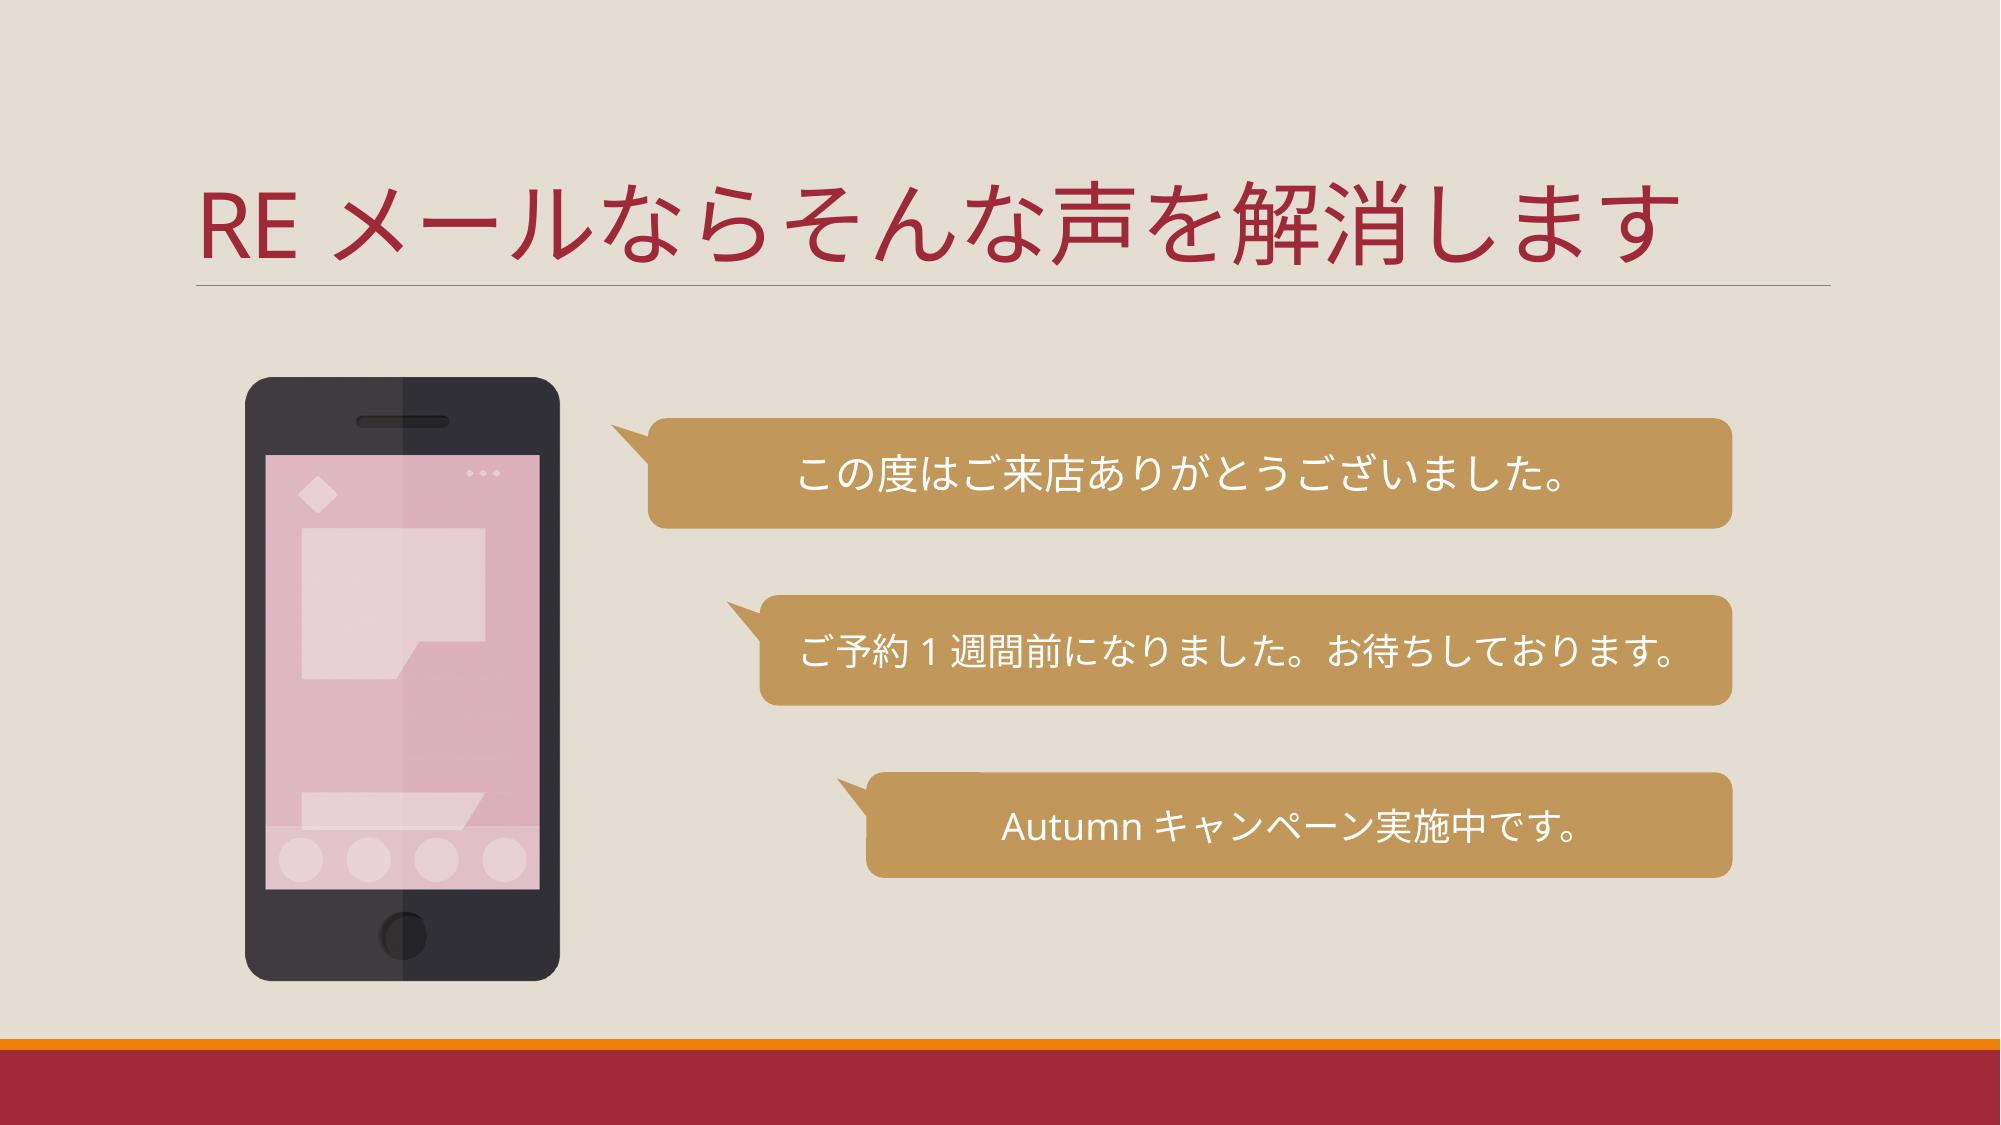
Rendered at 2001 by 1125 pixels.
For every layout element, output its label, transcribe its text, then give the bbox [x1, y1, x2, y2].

title REメールならそんな声を解消します [180, 47, 1830, 285]
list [244, 377, 562, 982]
text_box この度はご来店ありがとうございました。 [611, 418, 1733, 529]
text_box ご予約1週間前になりました。お待ちしております。 [726, 595, 1733, 706]
text_box Autumnキャンペーン実施中です。 [836, 772, 1733, 878]
